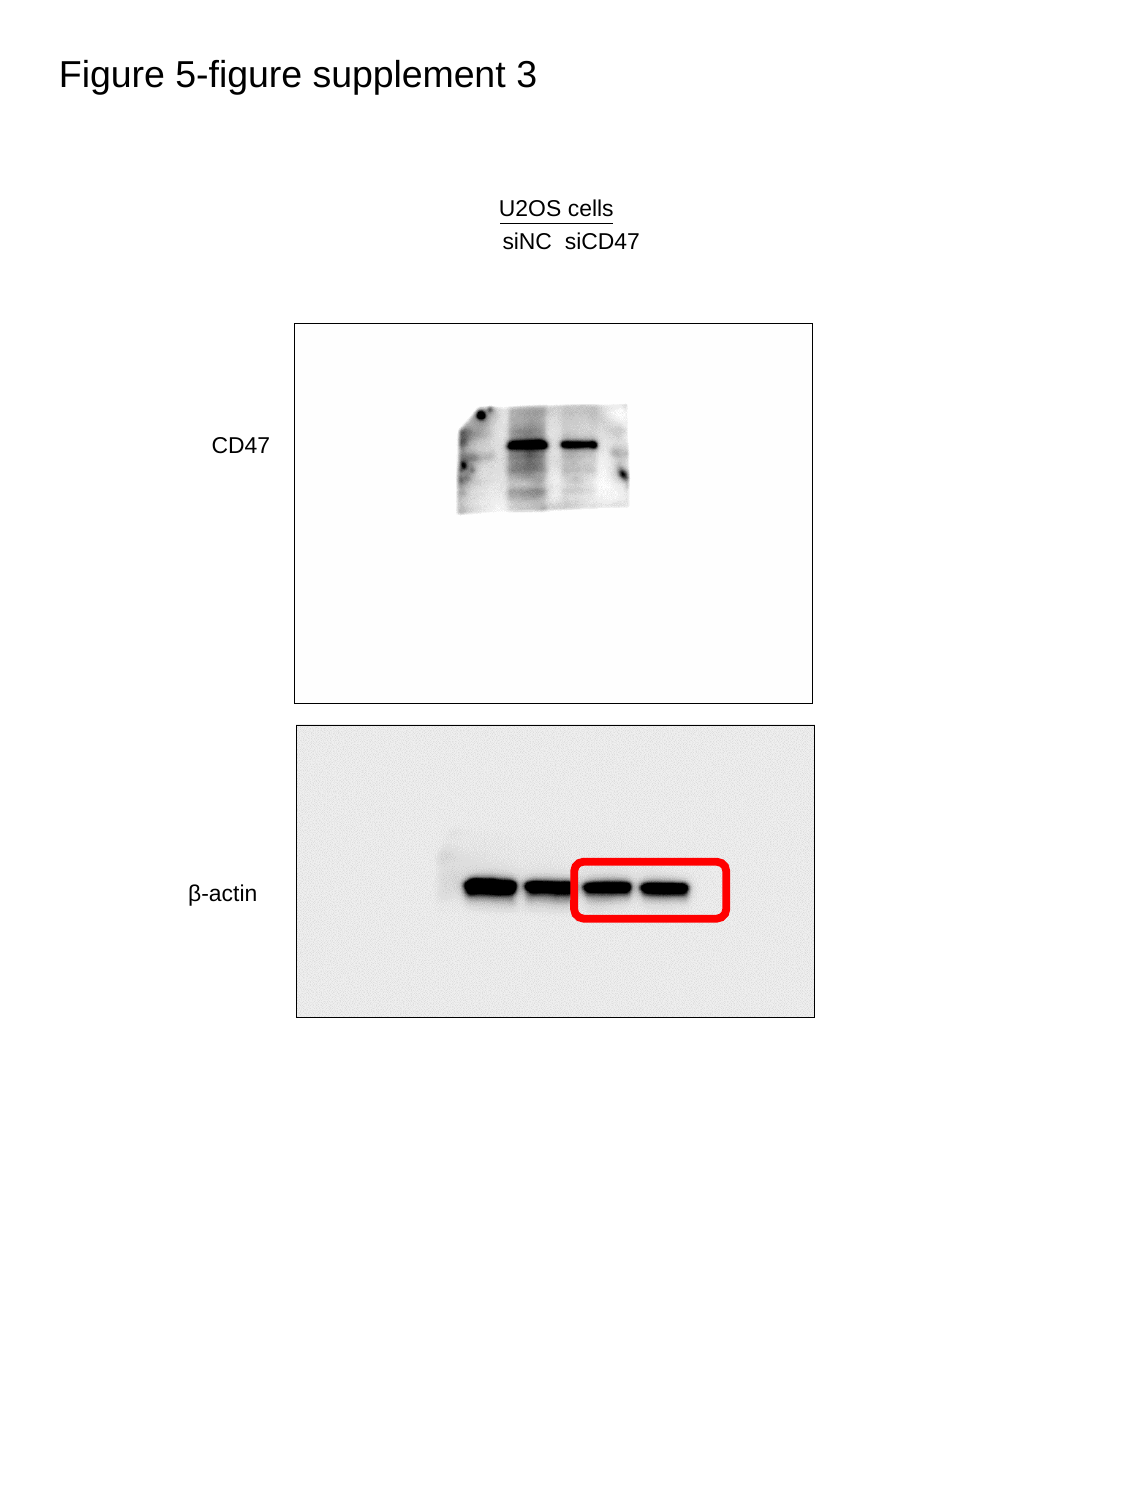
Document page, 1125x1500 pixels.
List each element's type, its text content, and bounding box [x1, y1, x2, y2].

picture [294, 323, 813, 704]
text_box CD47 [184, 422, 285, 465]
text_box β-actin [167, 871, 273, 914]
text_box siNC siCD47 [487, 219, 661, 262]
text_box U2OS cells [482, 186, 629, 229]
picture [296, 724, 815, 1018]
text_box Figure 5-figure supplement 3 [44, 42, 553, 103]
